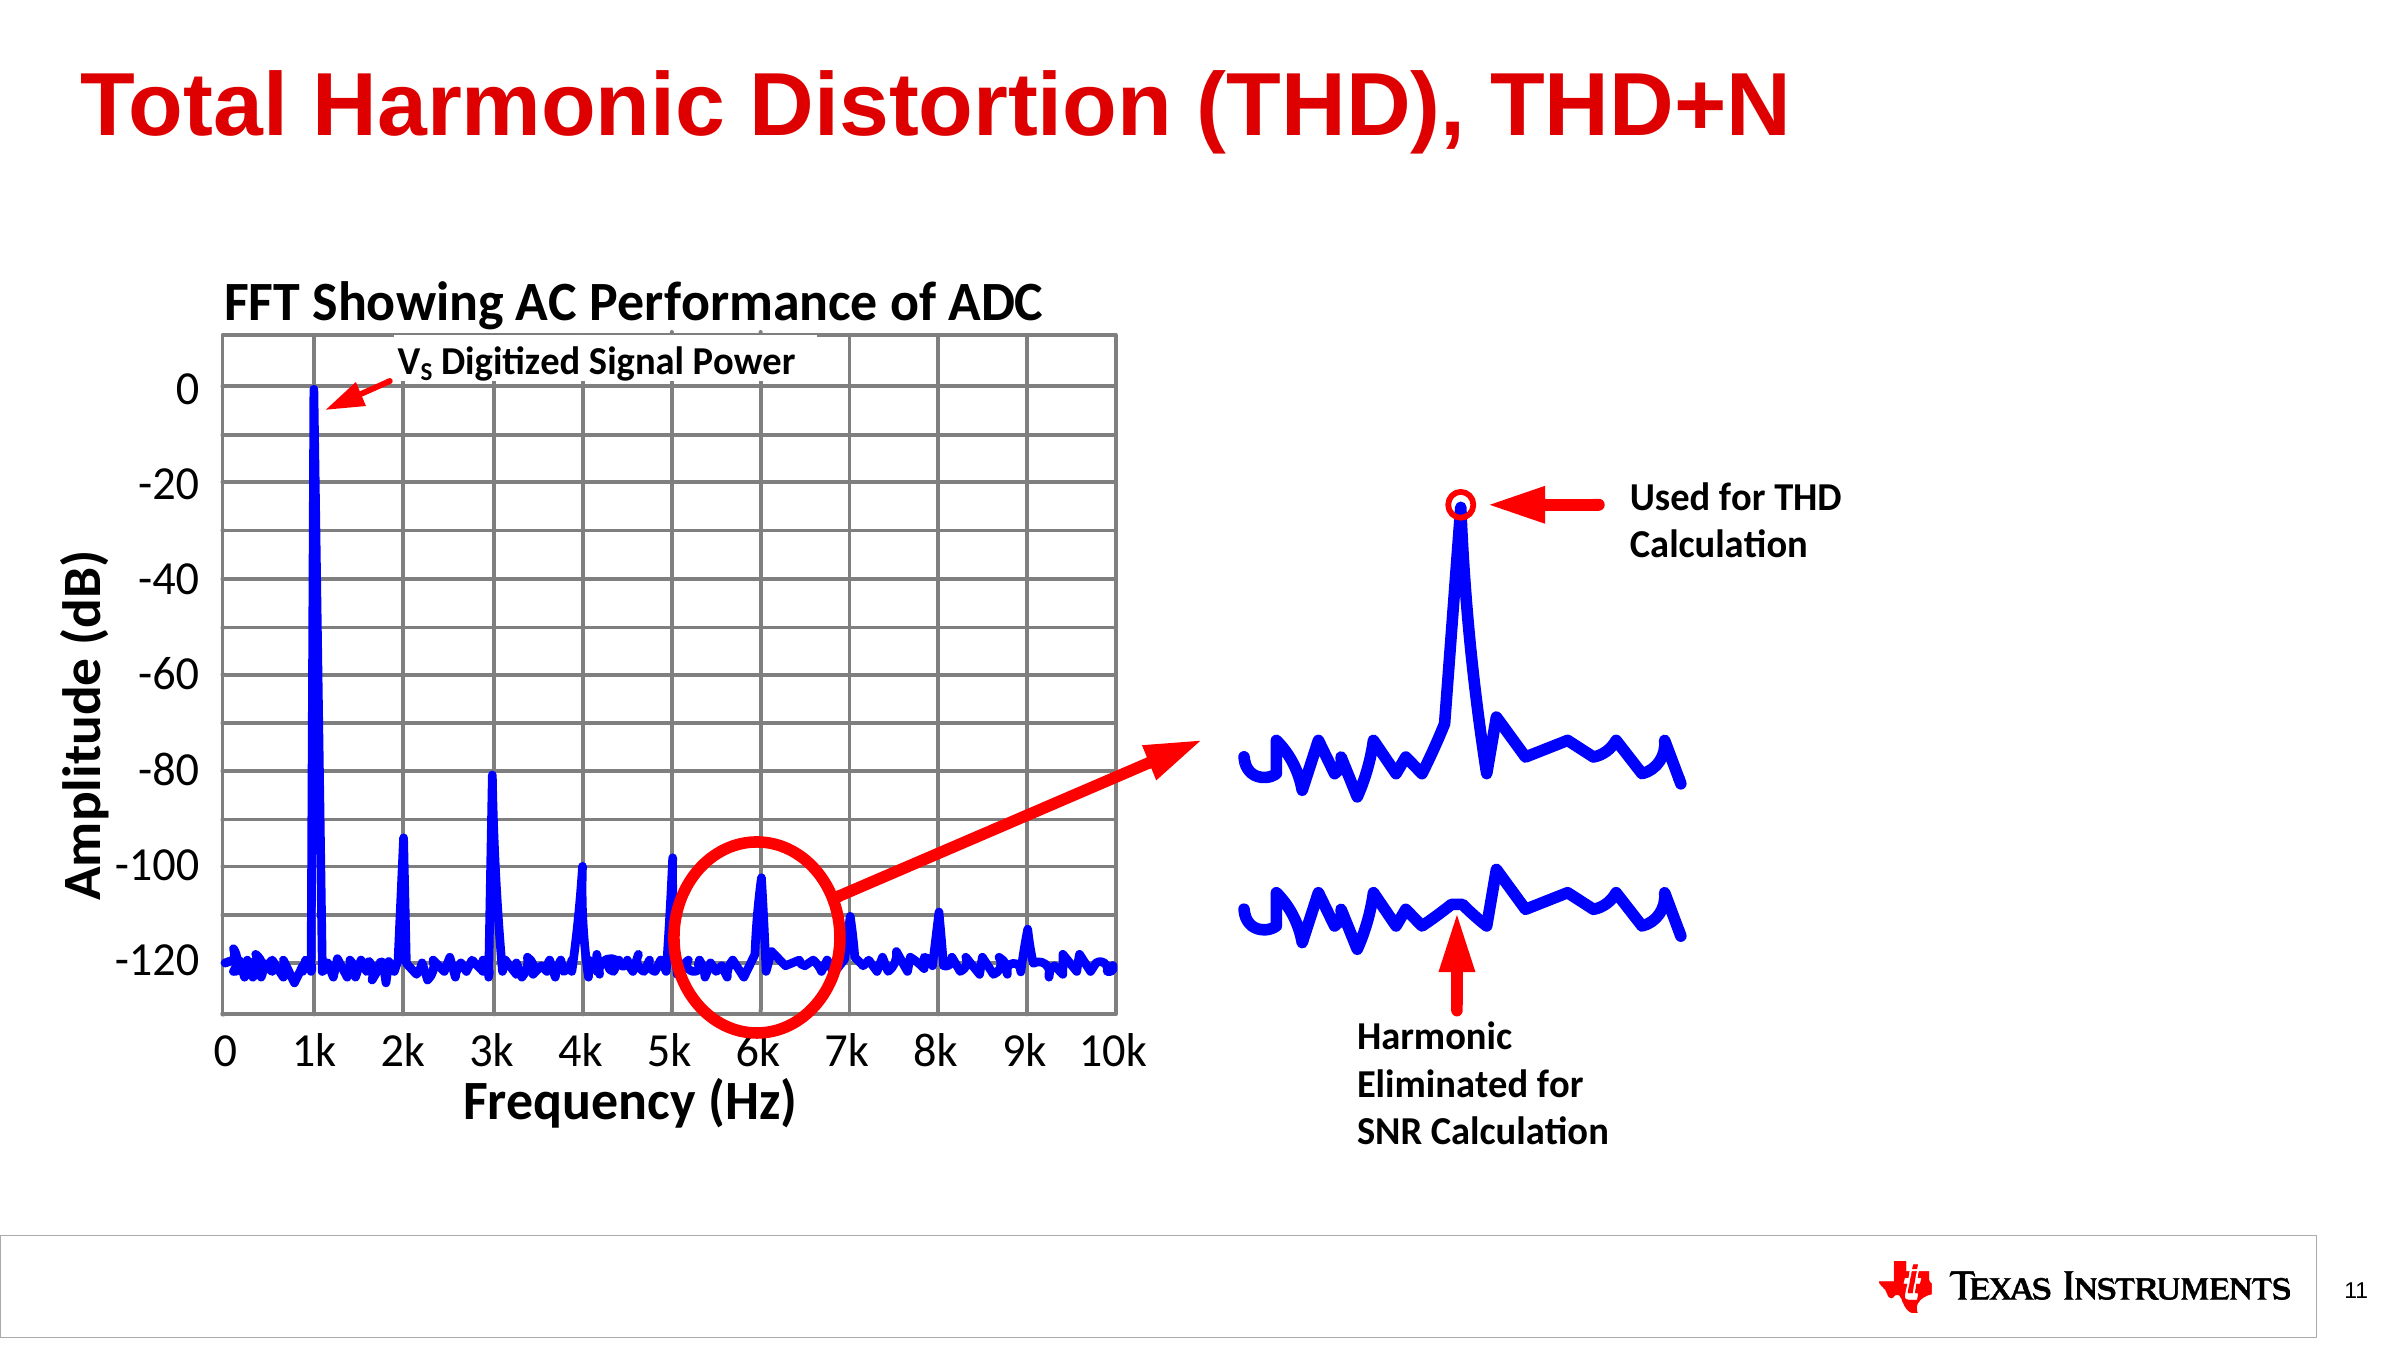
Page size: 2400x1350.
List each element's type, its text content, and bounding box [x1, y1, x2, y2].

picture [1879, 1261, 2290, 1265]
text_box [40, 259, 1907, 1162]
slide_number 11 [1828, 1265, 2389, 1307]
title Total Harmonic Distortion (THD), THD+N [60, 27, 2282, 189]
picture [1879, 1307, 2290, 1313]
